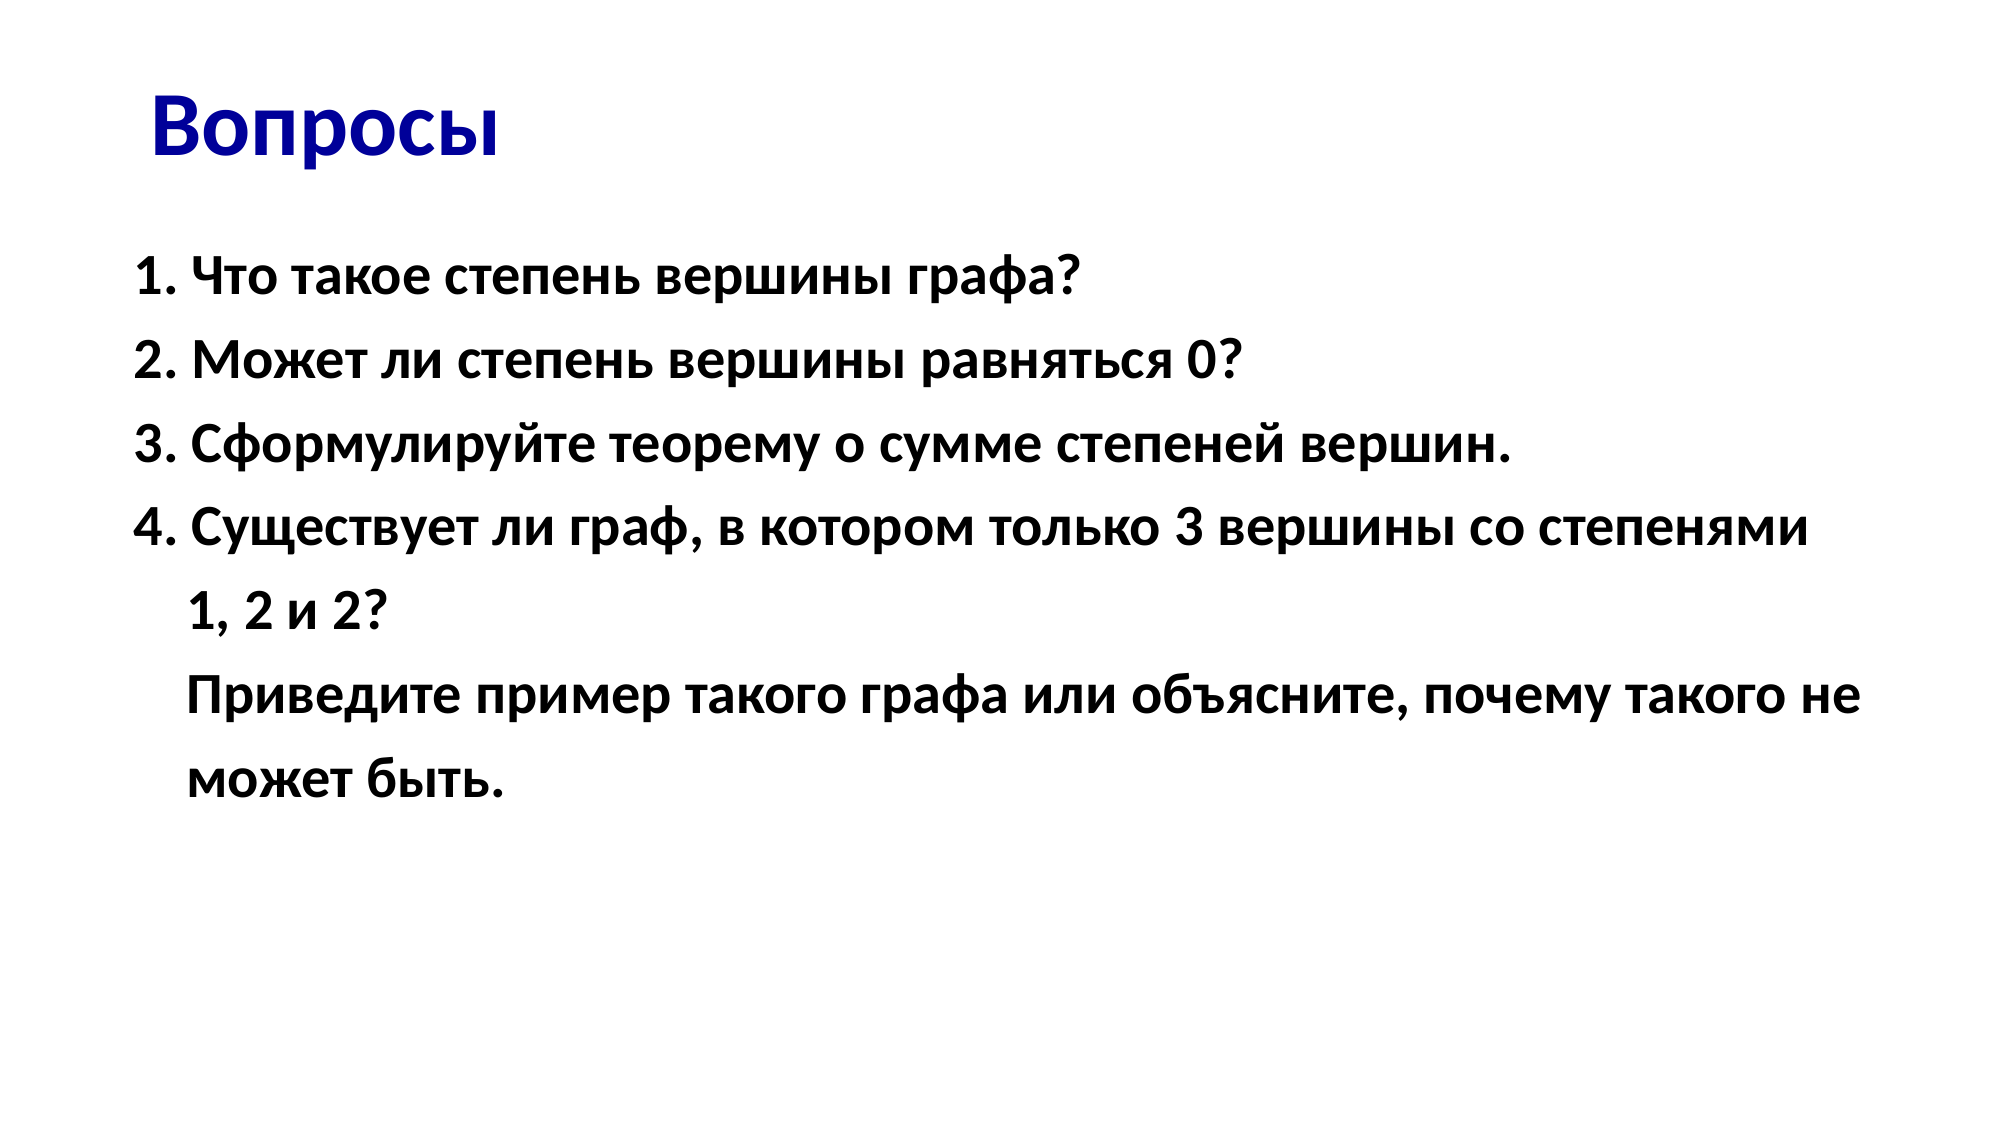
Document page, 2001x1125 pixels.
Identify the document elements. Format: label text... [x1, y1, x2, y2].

text_box Вопросы [135, 68, 518, 183]
list 1. Что такое степень вершины графа? 2. Может ли степень вершины равняться 0? 3. Сформулируйте теорему о сумме степеней вершин. 4. Существует ли граф, в котором только 3 вершины со степенями 1, 2 и 2? Приведите пример такого графа или объясните, почему такого не может быть. [118, 236, 1881, 951]
